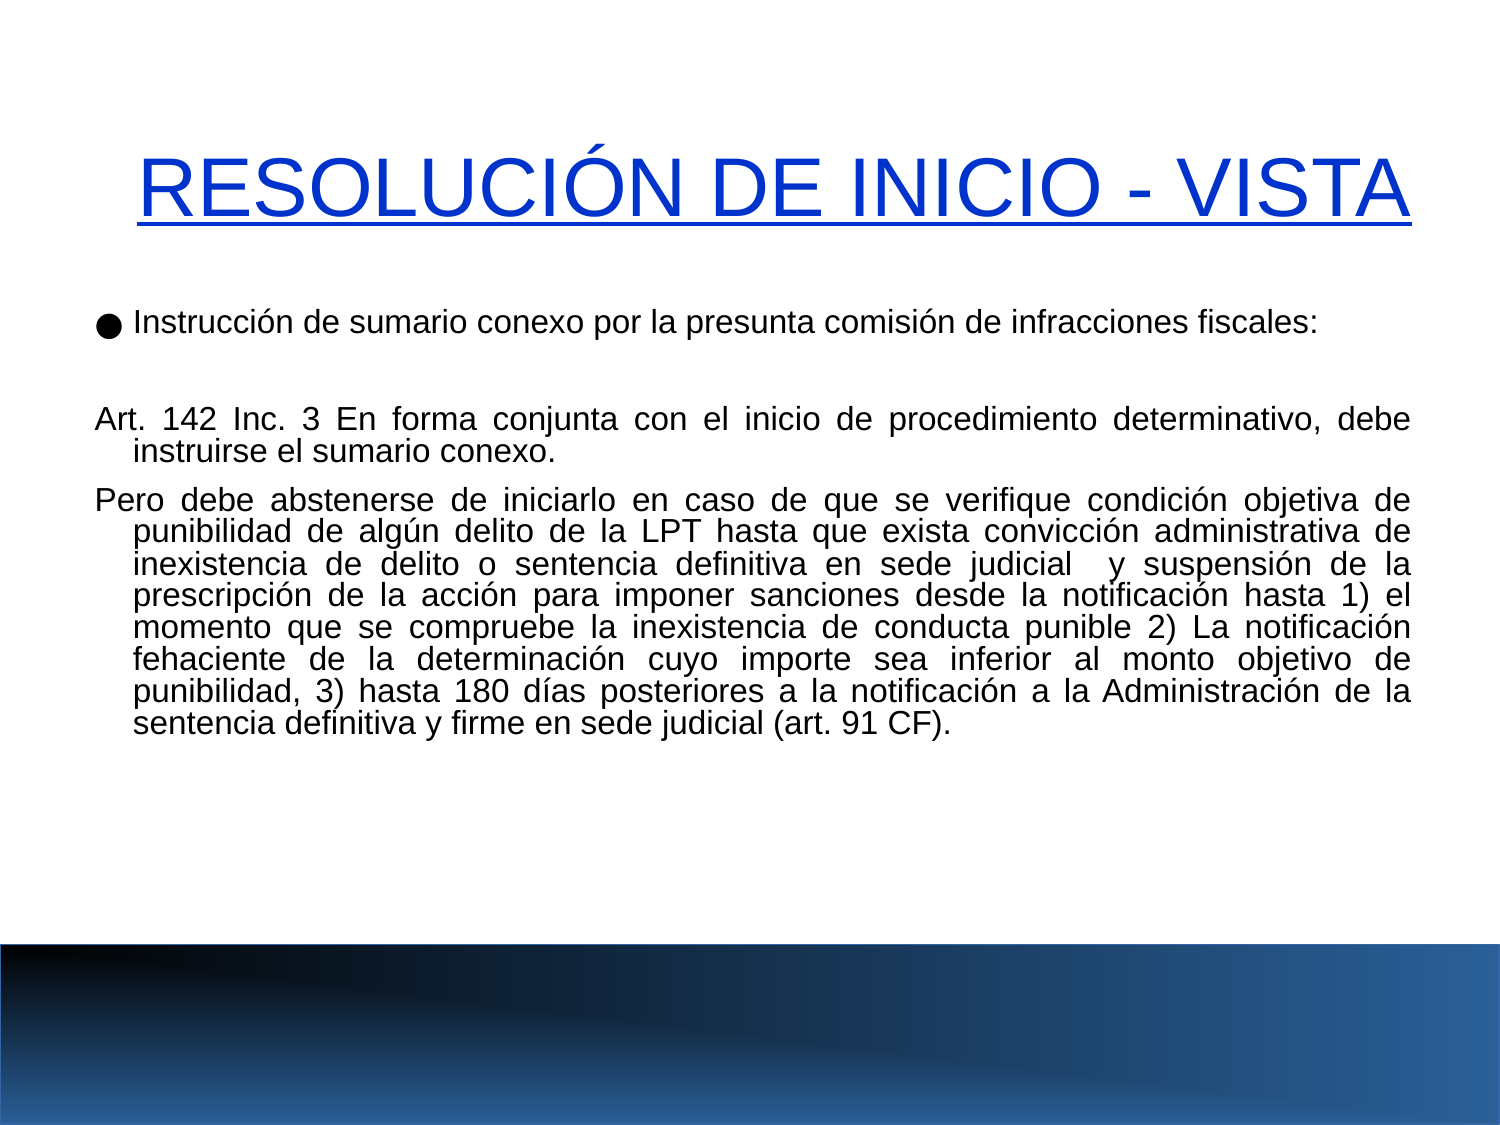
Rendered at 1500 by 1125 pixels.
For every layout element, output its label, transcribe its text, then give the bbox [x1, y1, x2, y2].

picture [0, 0, 1500, 944]
text_box [0, 944, 1500, 1125]
text_box RESOLUCIÓN DE INICIO - VISTA [100, 90, 1450, 277]
text_box Instrucción de sumario conexo por la presunta comisión de infracciones fiscales: Art. 142 Inc. 3 En forma conjunta con el inicio de procedimiento determinativo, debe instruirse el sumario conexo. Pero debe abstenerse de iniciarlo en caso de que se verifique condición objetiva de punibilidad de algún delito de la LPT hasta que exista convicción administrativa de inexistencia de delito o sentencia definitiva en sede judicial y suspensión de la prescripción de la acción para imponer sanciones desde la notificación hasta 1) el momento que se compruebe la inexistencia de conducta punible 2) La notificación fehaciente de la determinación cuyo importe sea inferior al monto objetivo de punibilidad, 3) hasta 180 días posteriores a la notificación a la Administración de la sentencia definitiva y firme en sede judicial (art. 91 CF). [79, 255, 1429, 887]
